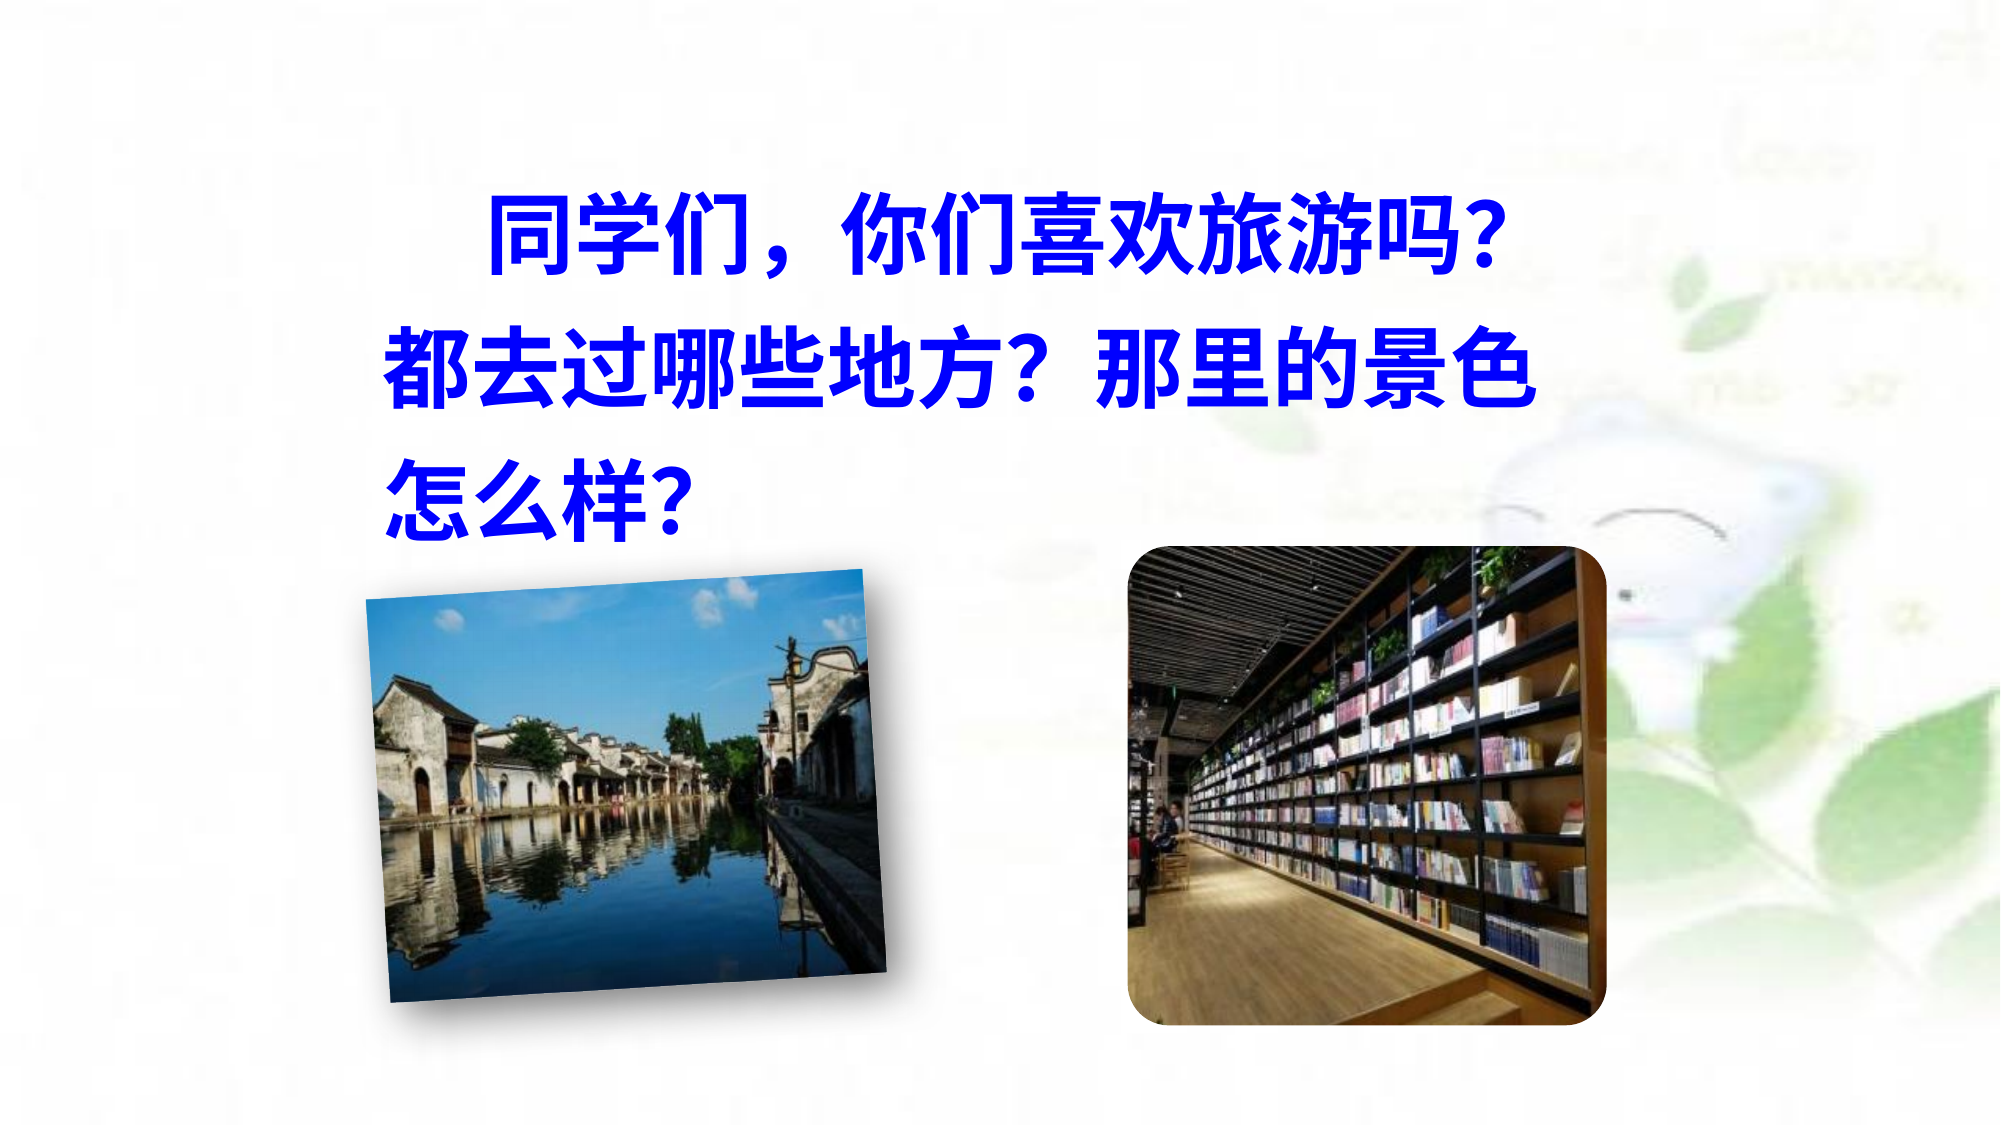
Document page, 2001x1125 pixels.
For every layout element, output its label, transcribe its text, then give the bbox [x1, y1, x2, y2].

picture [0, 0, 2001, 1125]
text_box 同学们，你们喜欢旅游吗？都去过哪些地方？那里的景色怎么样？ [368, 145, 1632, 564]
